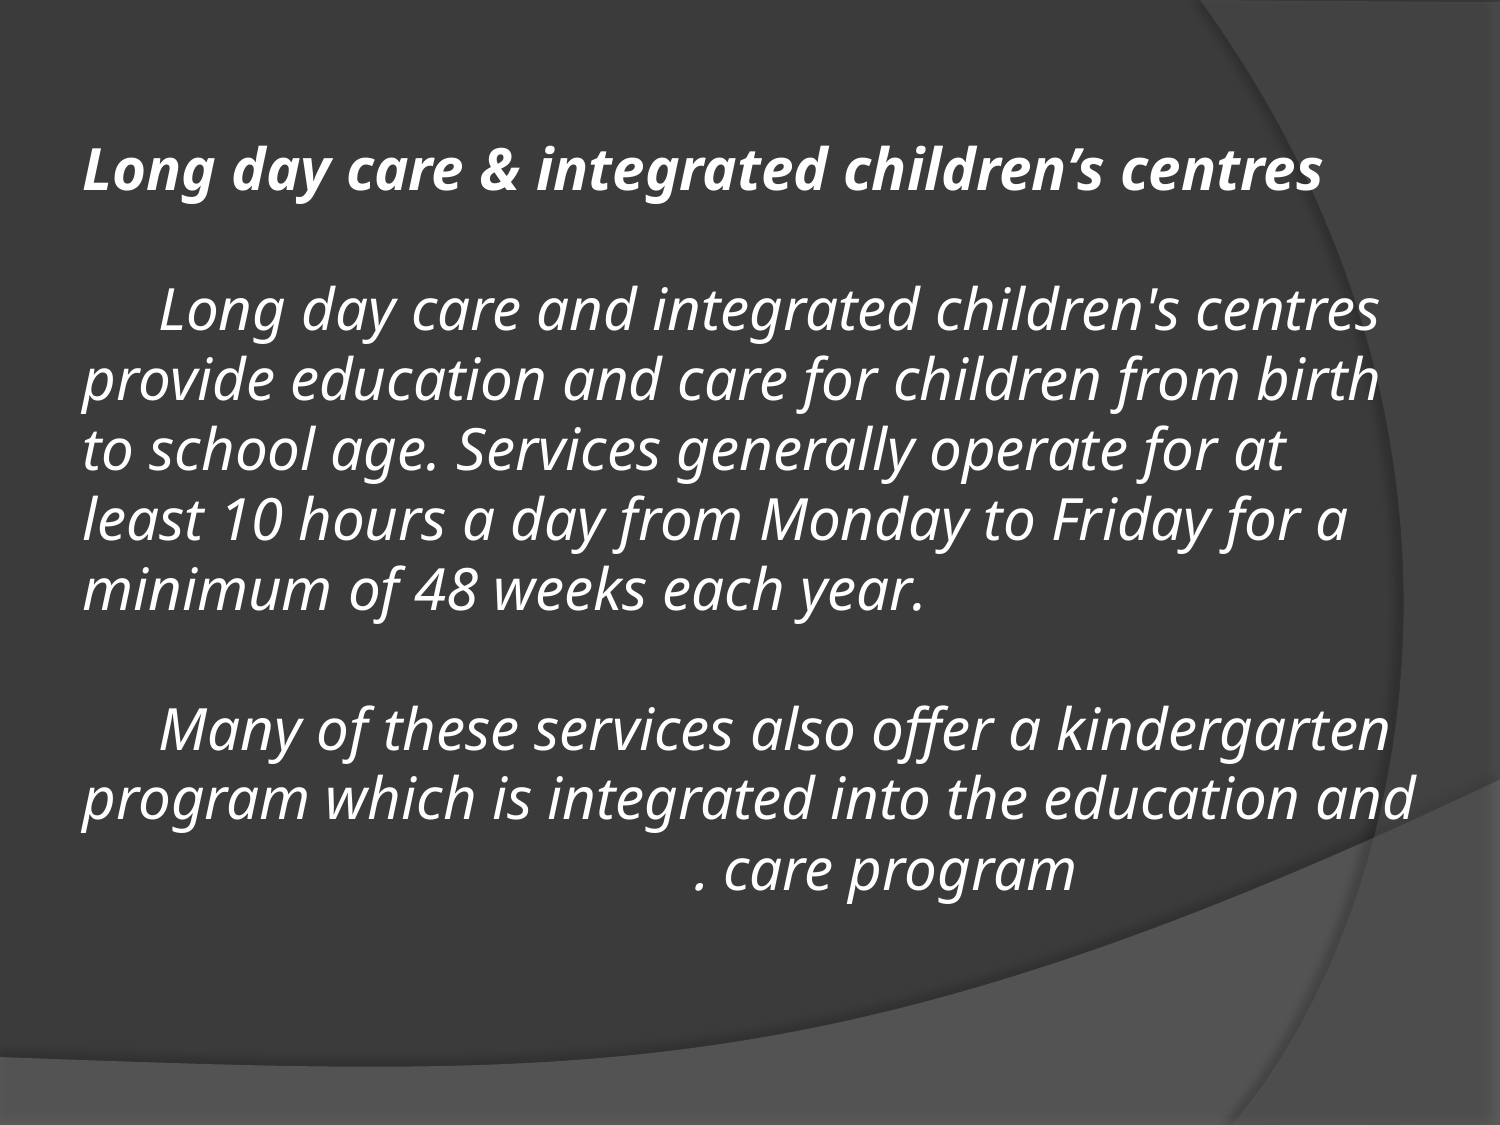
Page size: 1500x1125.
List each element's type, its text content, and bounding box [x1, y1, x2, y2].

title Long day care & integrated children’s centres Long day care and integrated children's centres provide education and care for children from birth to school age. Services generally operate for at least 10 hours a day from Monday to Friday for a minimum of 48 weeks each year. Many of these services also offer a kindergarten program which is integrated into the education and care program . [75, 45, 1425, 1059]
